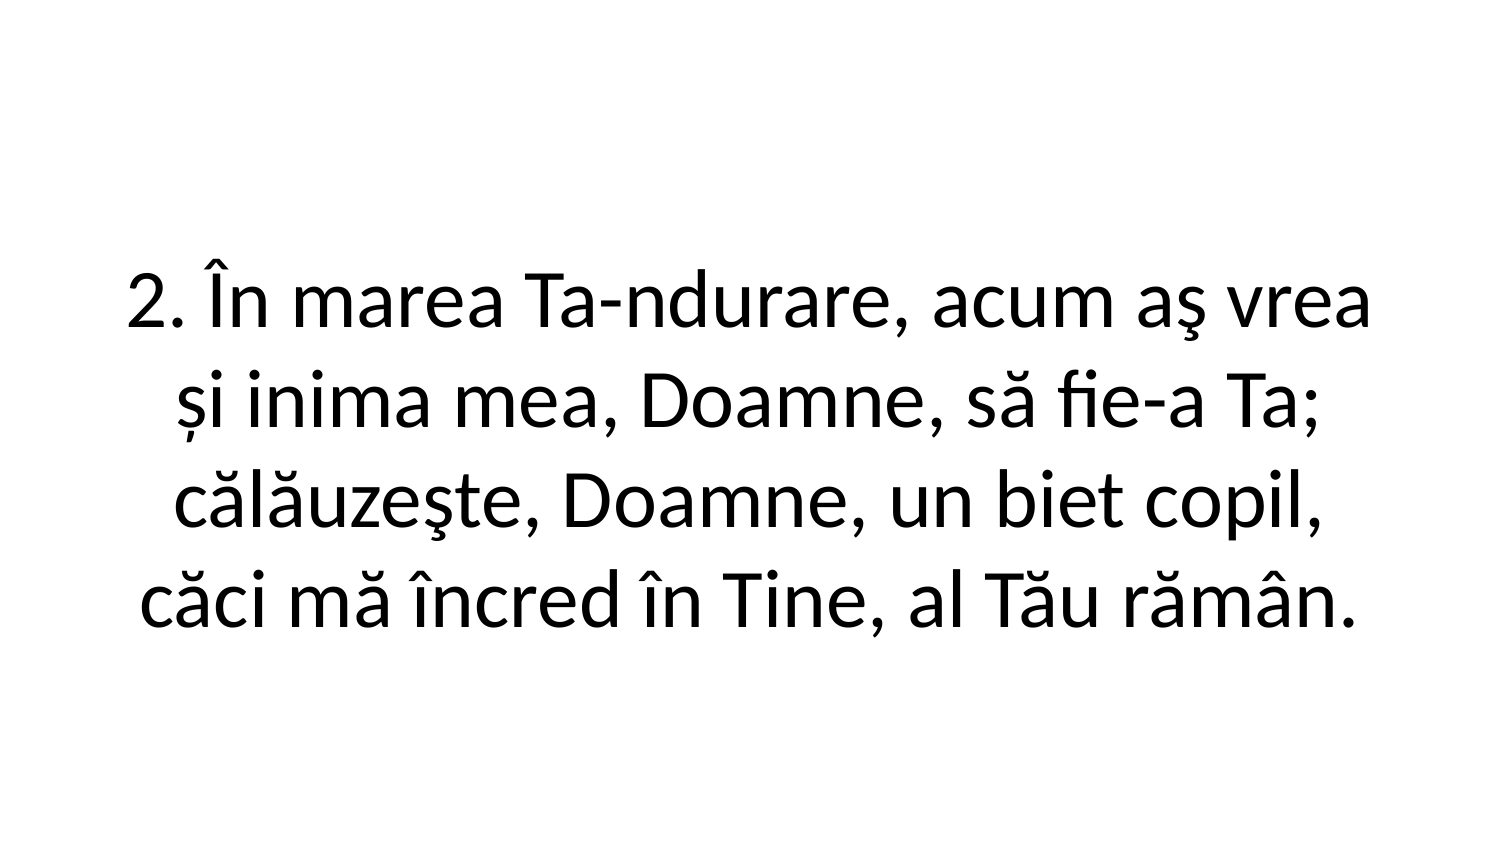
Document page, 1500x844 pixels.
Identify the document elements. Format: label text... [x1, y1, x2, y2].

text_box 2. În marea Ta-ndurare, acum aş vrea și inima mea, Doamne, să fie-a Ta; călăuzeşte, Doamne, un biet copil, căci mă încred în Tine, al Tău rămân. [110, 192, 1390, 652]
